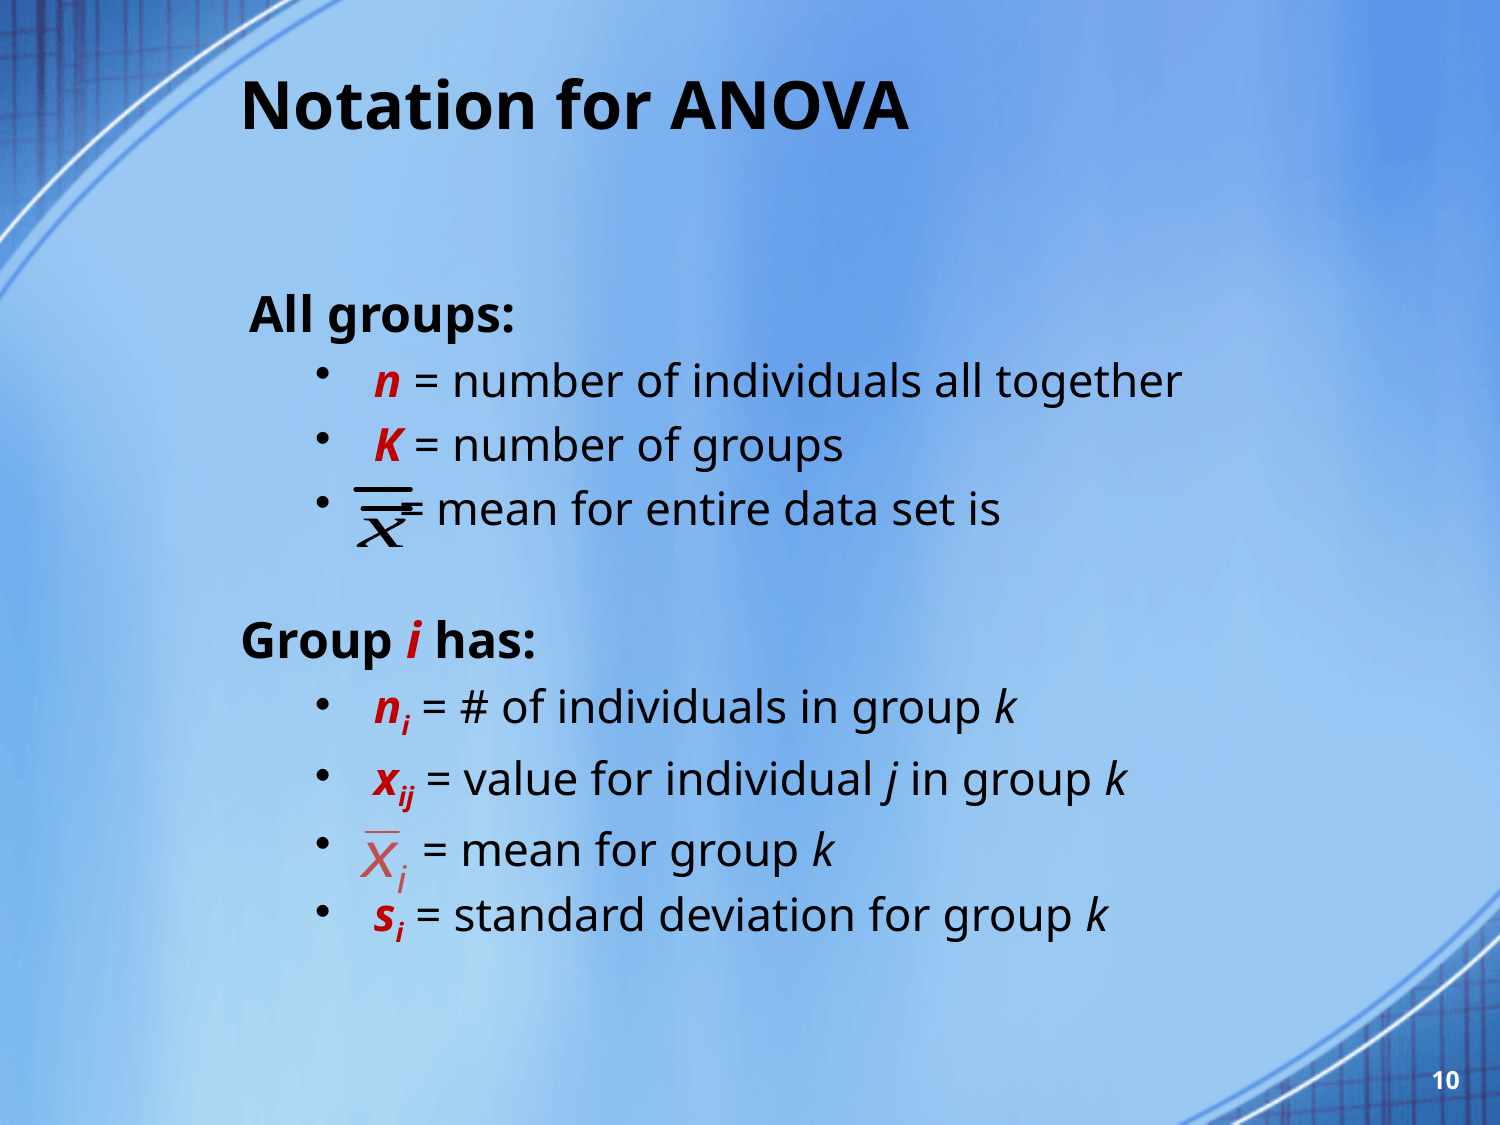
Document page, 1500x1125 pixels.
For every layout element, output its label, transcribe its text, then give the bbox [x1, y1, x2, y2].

list All groups: n = number of individuals all together K = number of groups = mean for entire data set is Group i has: ni = # of individuals in group k xij = value for individual j in group k = mean for group k si = standard deviation for group k [224, 274, 1351, 976]
picture [0, 0, 1500, 1125]
title Notation for ANOVA [224, 62, 1351, 151]
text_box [337, 474, 438, 901]
slide_number 10 [1162, 1049, 1476, 1113]
